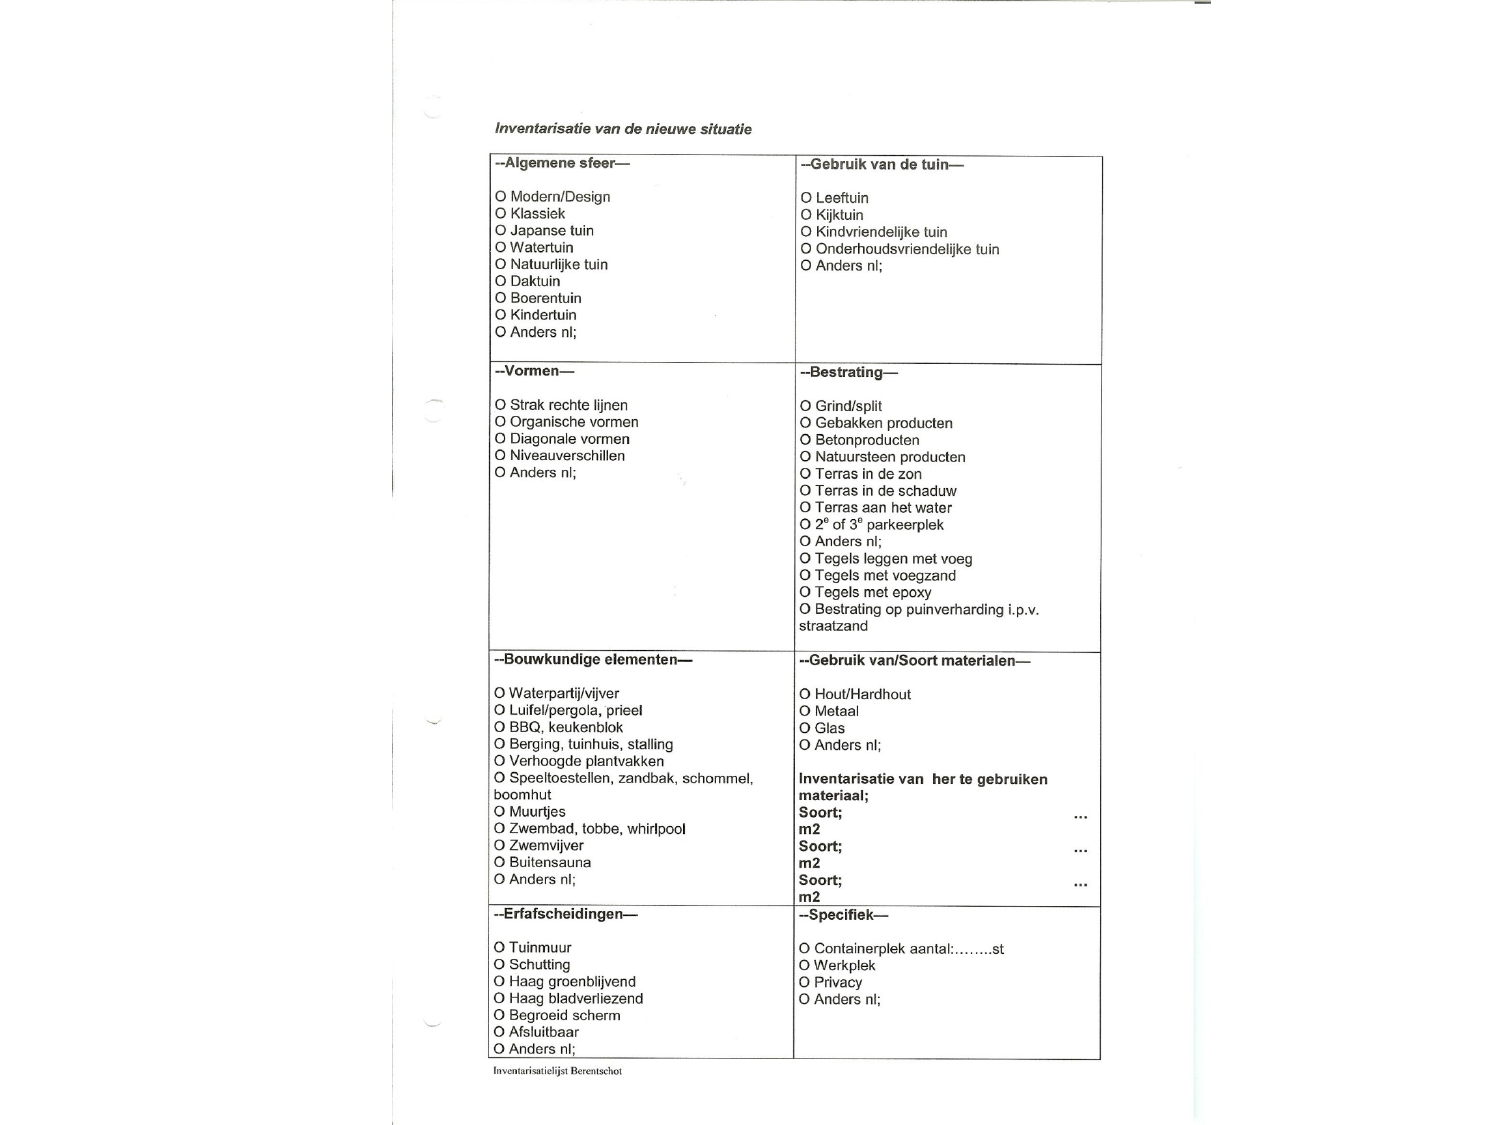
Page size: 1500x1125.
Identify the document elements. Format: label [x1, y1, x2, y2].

list [392, 0, 1211, 1125]
